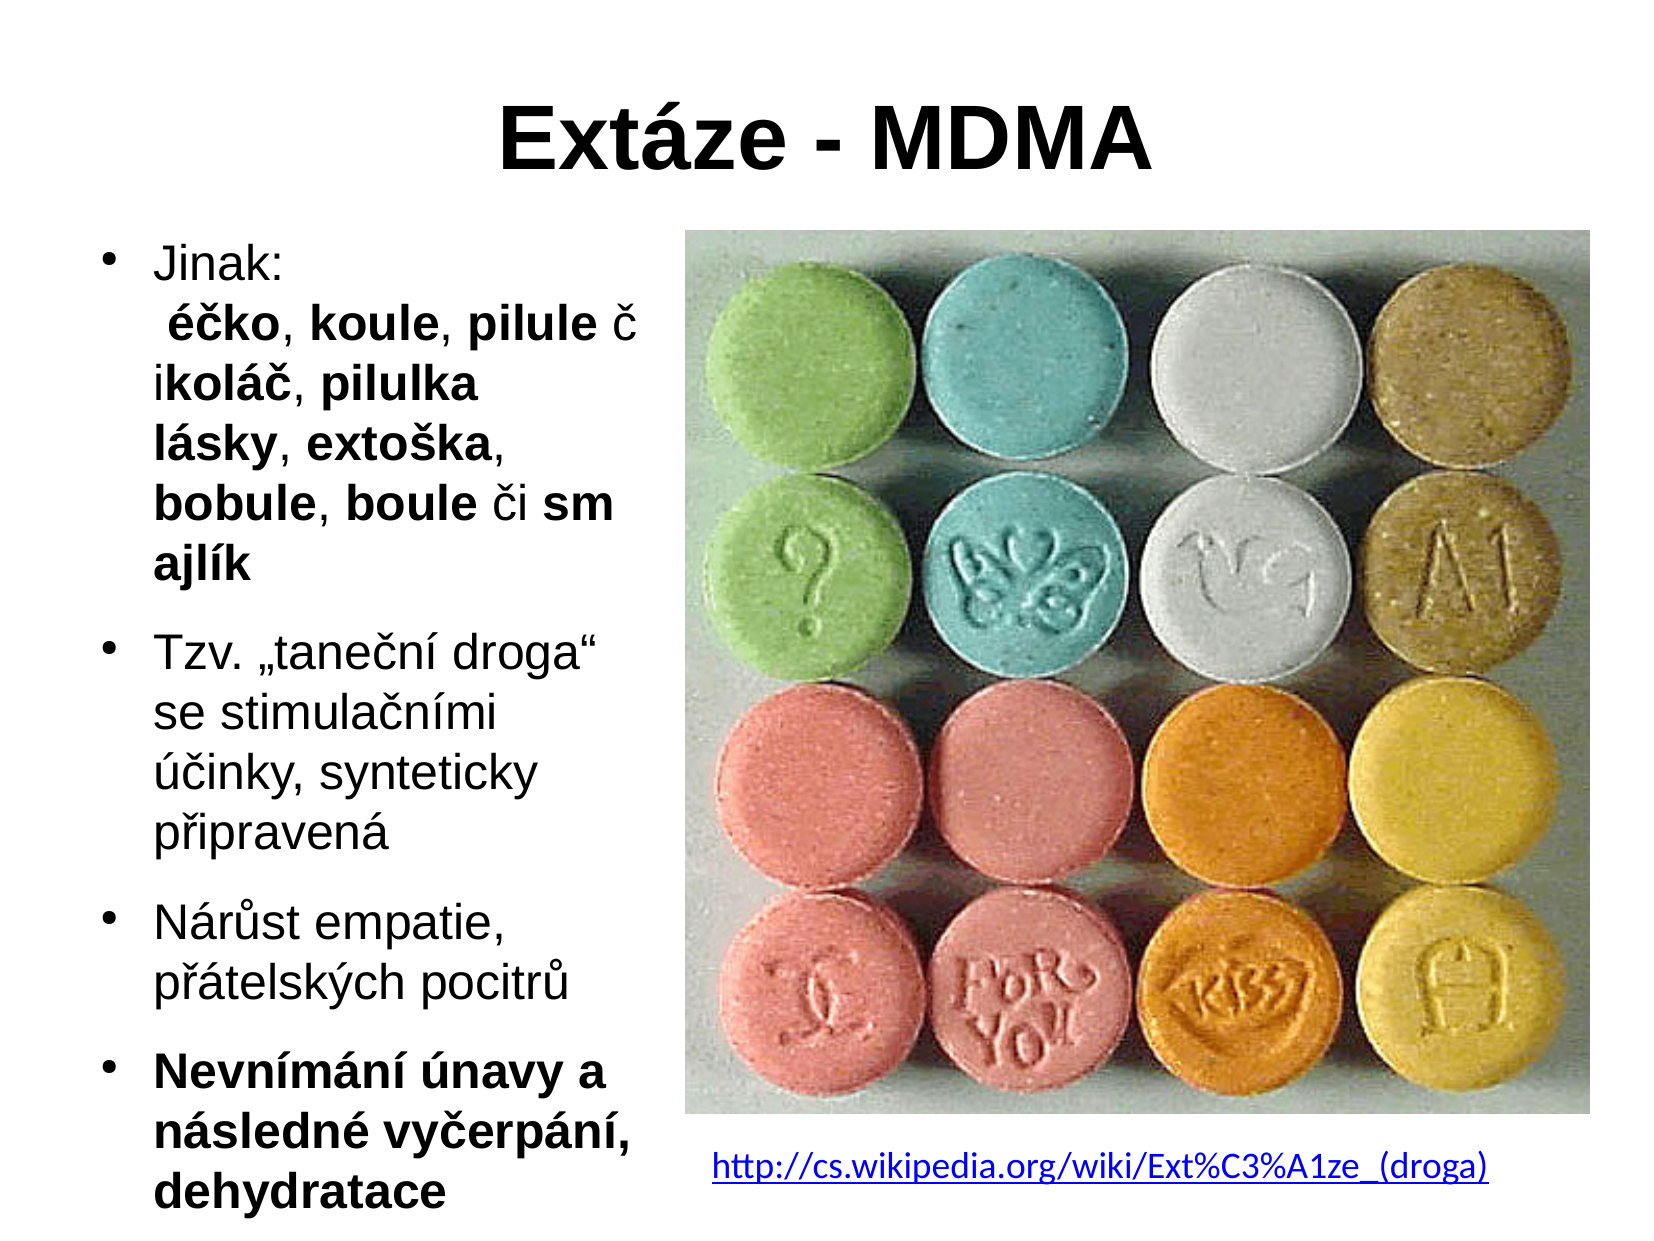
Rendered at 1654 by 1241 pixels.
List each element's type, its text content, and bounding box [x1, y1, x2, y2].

list Jinak: éčko, koule, pilule čikoláč, pilulka lásky, extoška, bobule, boule či smajlík Tzv. „taneční droga“ se stimulačními účinky, synteticky připravená Nárůst empatie, přátelských pocitrů Nevnímání únavy a následné vyčerpání, dehydratace [82, 230, 638, 1176]
title Extáze - MDMA [82, 29, 1571, 237]
text_box http://cs.wikipedia.org/wiki/Ext%C3%A1ze_(droga) [696, 1134, 1595, 1194]
picture [684, 229, 1590, 1114]
